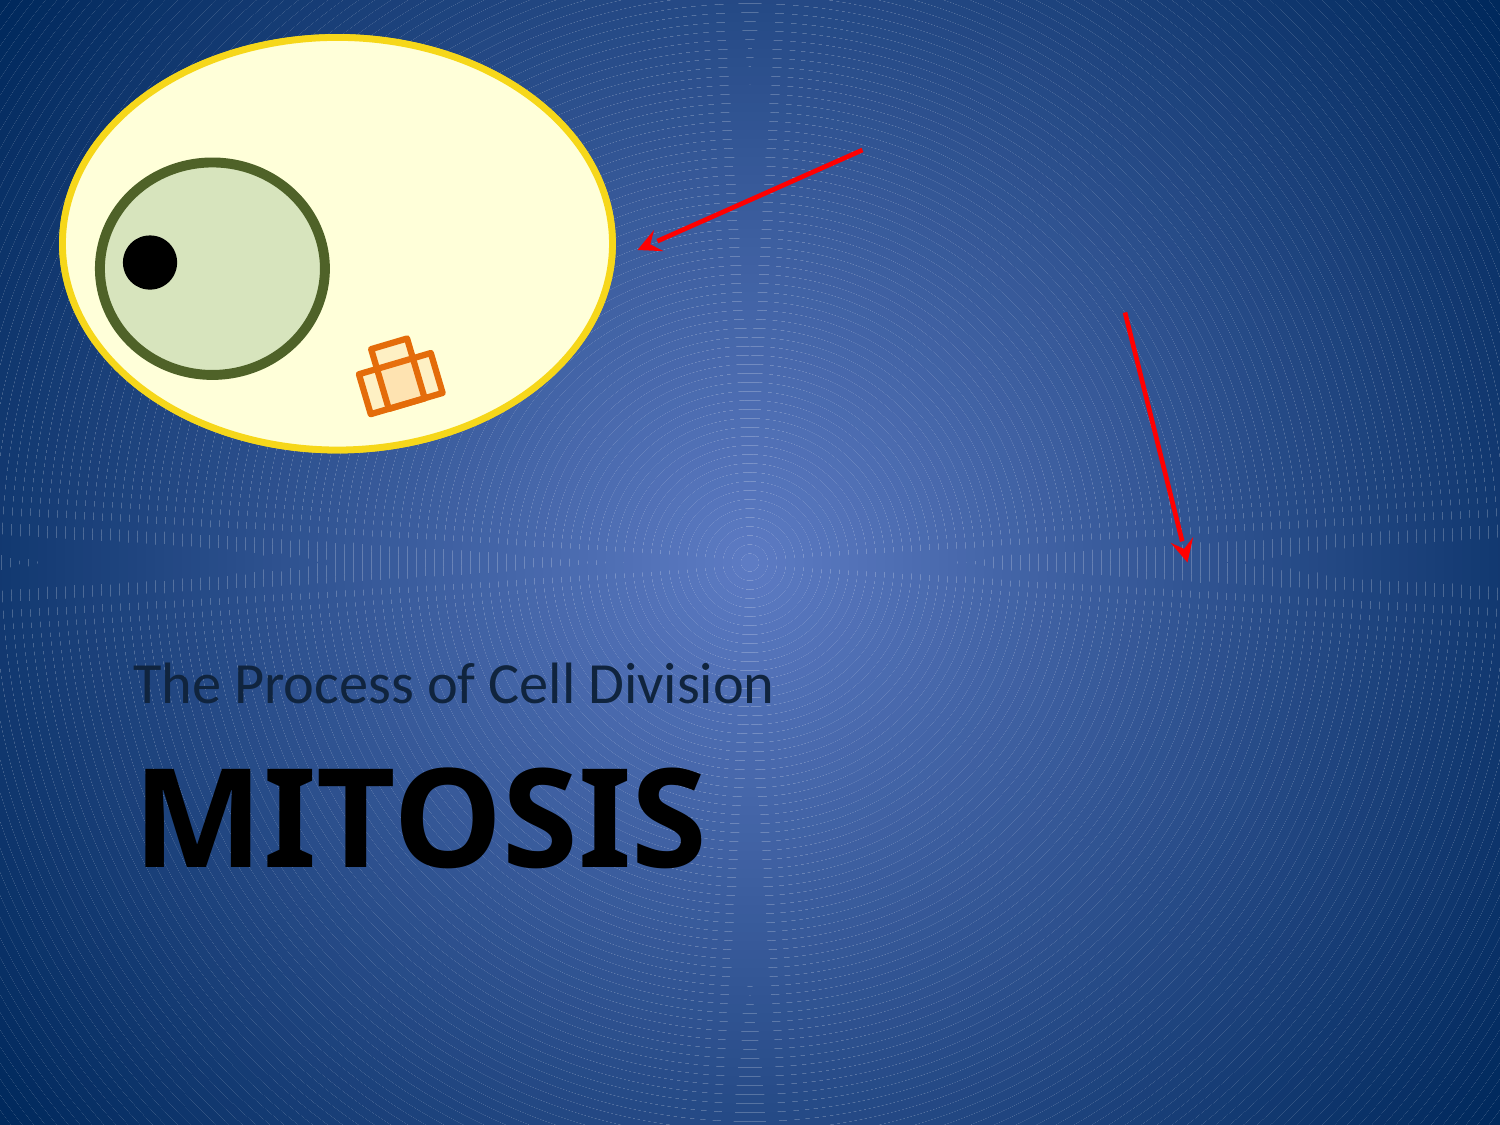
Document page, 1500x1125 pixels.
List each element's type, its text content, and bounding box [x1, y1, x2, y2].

title Mitosis [118, 724, 1394, 947]
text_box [62, 37, 613, 451]
list The Process of Cell Division [118, 476, 1394, 724]
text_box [637, 149, 863, 251]
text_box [1031, 405, 1282, 469]
